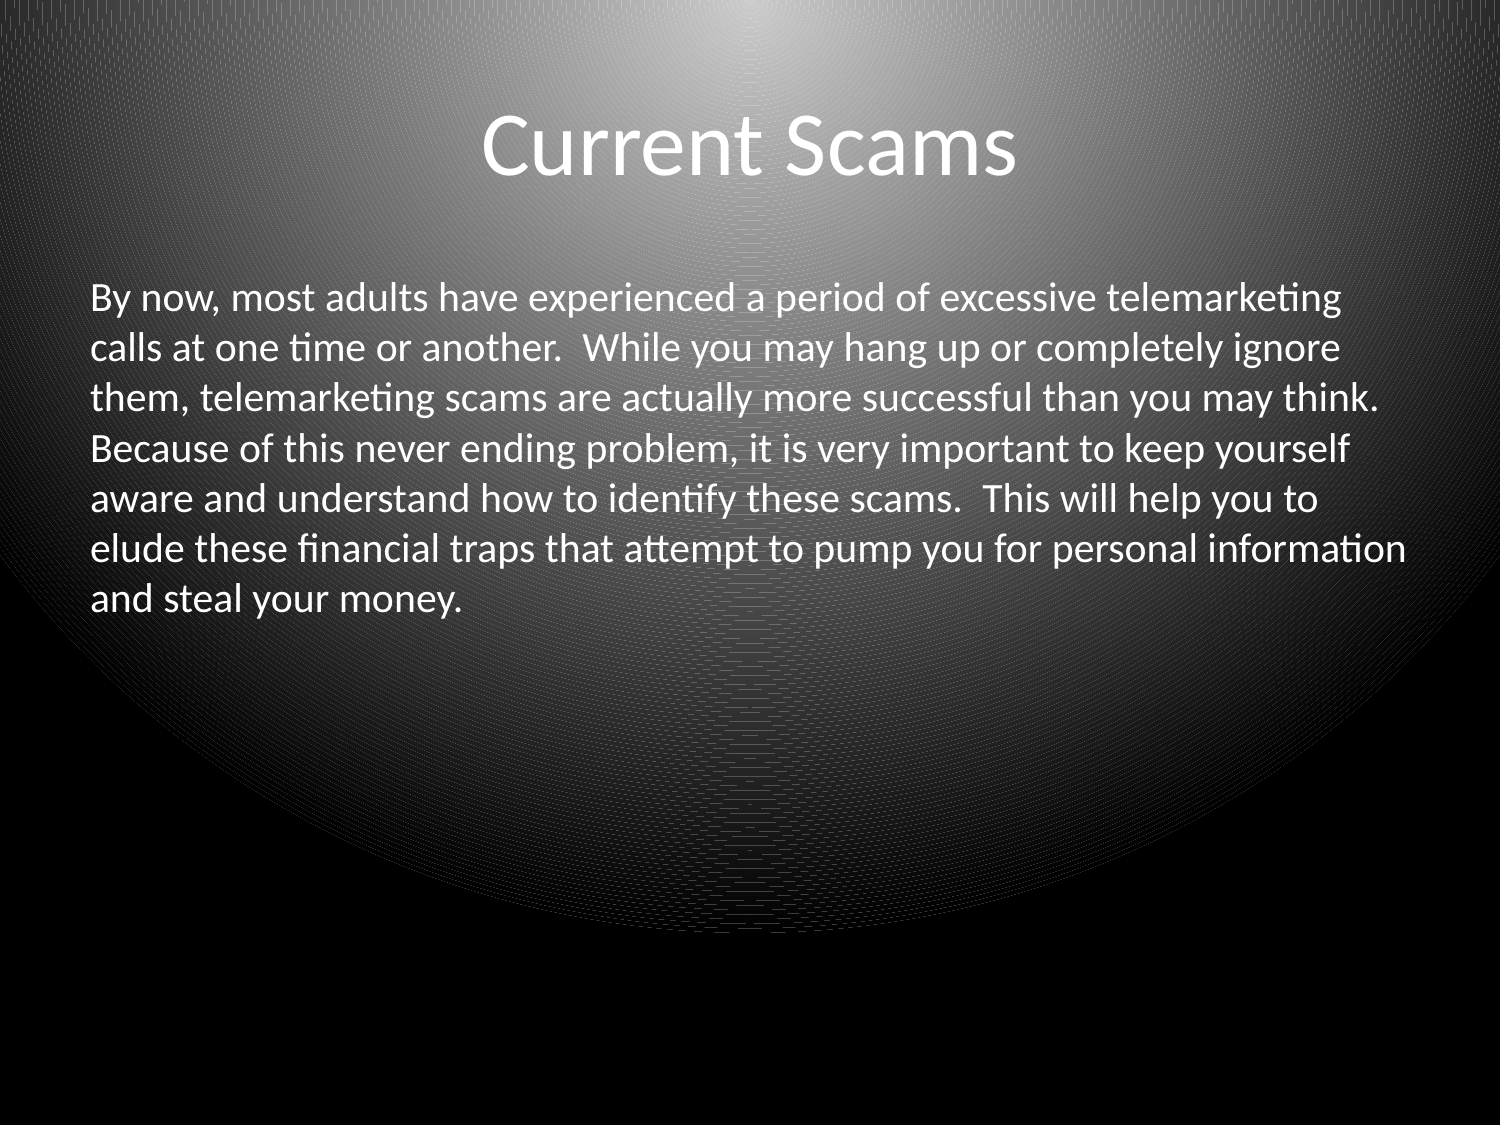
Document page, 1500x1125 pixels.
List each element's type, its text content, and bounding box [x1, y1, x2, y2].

title Current Scams [75, 45, 1425, 233]
list By now, most adults have experienced a period of excessive telemarketing calls at one time or another. While you may hang up or completely ignore them, telemarketing scams are actually more successful than you may think. Because of this never ending problem, it is very important to keep yourself aware and understand how to identify these scams. This will help you to elude these financial traps that attempt to pump you for personal information and steal your money. [75, 262, 1425, 1005]
